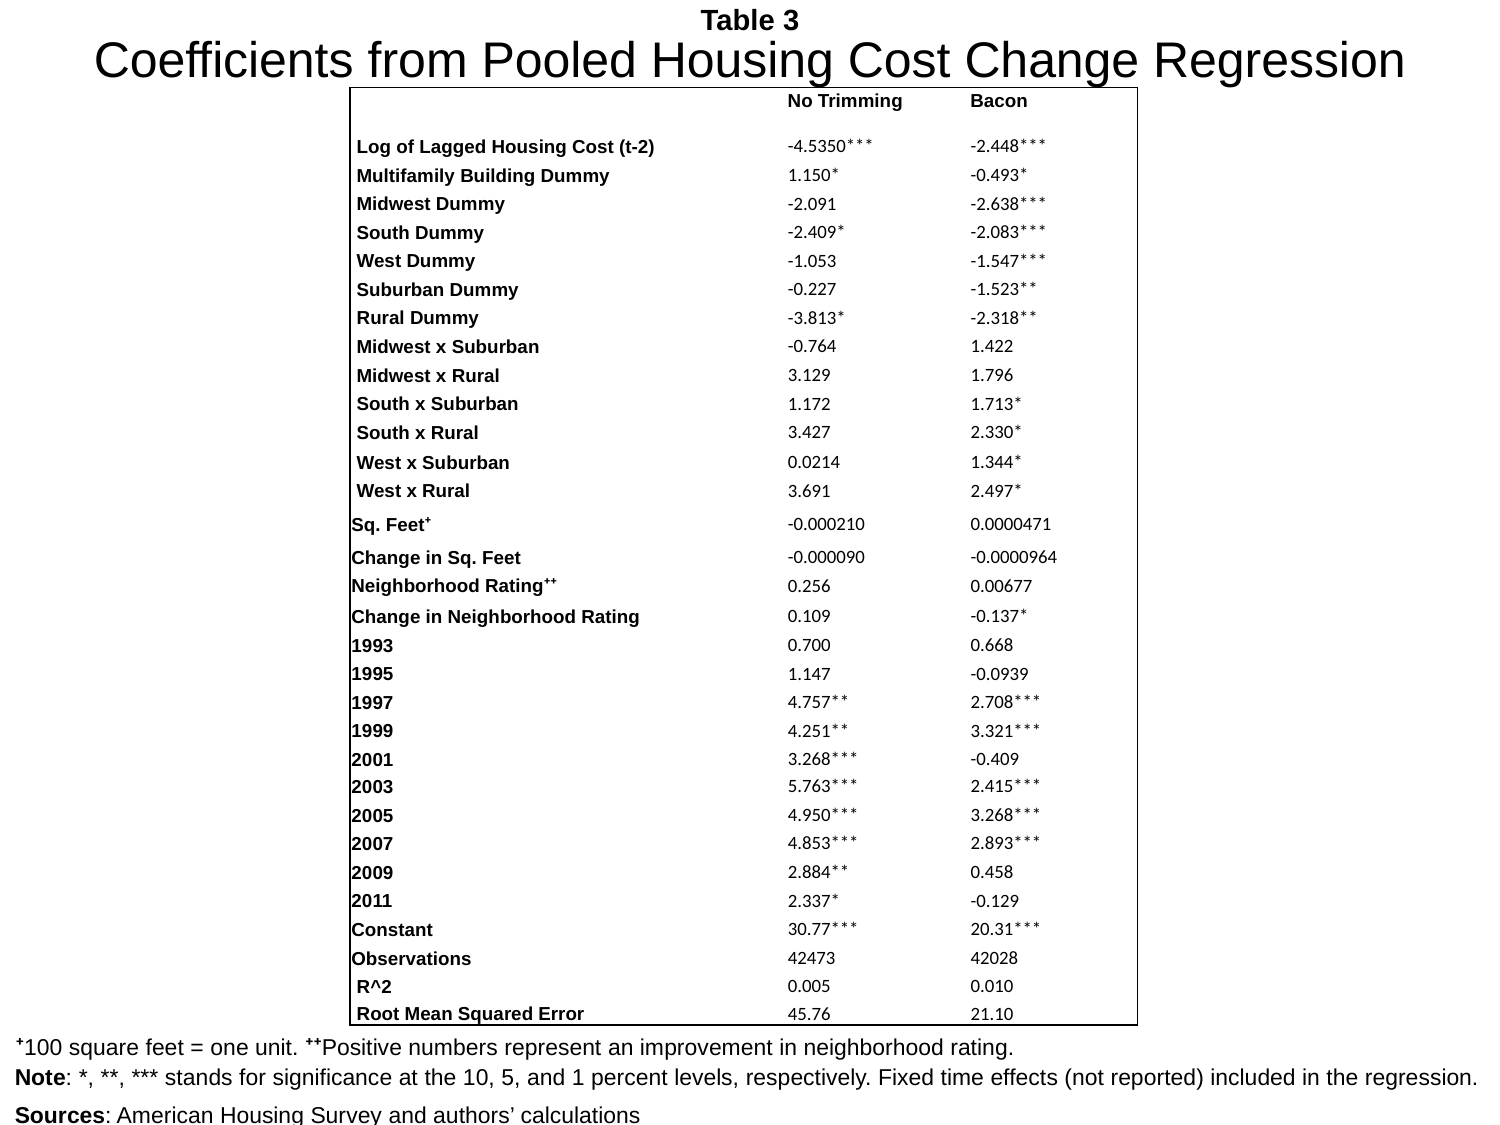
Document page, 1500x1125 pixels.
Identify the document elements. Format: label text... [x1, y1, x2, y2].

table_cell 4.757** [786, 685, 969, 713]
table_cell Change in Neighborhood Rating [351, 597, 786, 628]
table_cell -0.000090 [786, 535, 969, 568]
table_cell 21.10 [969, 998, 1137, 1024]
table_cell 2011 [351, 883, 786, 912]
table_cell 2.415*** [969, 771, 1137, 798]
table_cell 1999 [351, 713, 786, 742]
table_cell West x Rural [351, 473, 786, 502]
table_cell 1.150* [786, 158, 969, 186]
table_cell 1.147 [786, 656, 969, 685]
table_cell -0.0000964 [969, 535, 1137, 568]
table_cell Midwest Dummy [351, 186, 786, 215]
table_cell 4.251** [786, 713, 969, 742]
table_cell -1.053 [786, 243, 969, 272]
table_cell 1.344* [969, 443, 1137, 473]
table_cell Change in Sq. Feet [351, 535, 786, 568]
table_cell -0.764 [786, 329, 969, 358]
table_cell -2.448*** [969, 112, 1137, 158]
table_cell 1.796 [969, 358, 1137, 386]
table_cell Constant [351, 912, 786, 941]
table_cell -0.0939 [969, 656, 1137, 685]
table_cell 1995 [351, 656, 786, 685]
table_cell -2.083*** [969, 215, 1137, 243]
table_cell Sq. Feet⁺ [351, 502, 786, 535]
table_cell 1.422 [969, 329, 1137, 358]
table_header Bacon [969, 88, 1137, 112]
table_cell -1.523** [969, 272, 1137, 301]
table_cell 30.77*** [786, 912, 969, 941]
table_cell 1997 [351, 685, 786, 713]
table_cell Multifamily Building Dummy [351, 158, 786, 186]
table_cell Midwest x Suburban [351, 329, 786, 358]
table_cell 1.172 [786, 386, 969, 415]
table_cell 3.321*** [969, 713, 1137, 742]
table_cell 0.109 [786, 597, 969, 628]
table_cell 4.950*** [786, 798, 969, 826]
text_box Coefficients from Pooled Housing Cost Change Regression [0, 44, 1500, 95]
table_cell -2.091 [786, 186, 969, 215]
table_cell Midwest x Rural [351, 358, 786, 386]
table_cell 0.458 [969, 855, 1137, 883]
table_cell 3.691 [786, 473, 969, 502]
table_cell 2.884** [786, 855, 969, 883]
table_cell Log of Lagged Housing Cost (t-2) [351, 112, 786, 158]
table_cell -0.409 [969, 742, 1137, 771]
table_cell 1993 [351, 628, 786, 656]
table_cell 3.268*** [969, 798, 1137, 826]
text_box Table 3 [0, 0, 1500, 44]
table_cell 45.76 [786, 998, 969, 1024]
table_cell 2.497* [969, 473, 1137, 502]
table_cell 0.700 [786, 628, 969, 656]
text_box Note: *, **, *** stands for significance at the 10, 5, and 1 percent levels, respectively. Fixed time effects (not reported) included in the regression. Sources: American Housing Survey and authors’ calculations [0, 1066, 1500, 1125]
table_cell -2.409* [786, 215, 969, 243]
table_cell 1.713* [969, 386, 1137, 415]
table_cell Neighborhood Rating⁺⁺ [351, 568, 786, 597]
table_header No Trimming [786, 88, 969, 112]
table_cell 0.256 [786, 568, 969, 597]
table_cell Observations [351, 941, 786, 969]
table_cell West Dummy [351, 243, 786, 272]
text_box ⁺100 square feet = one unit. ⁺⁺Positive numbers represent an improvement in neighborhood rating. [1, 1037, 1464, 1066]
table_cell West x Suburban [351, 443, 786, 473]
table_cell 42473 [786, 941, 969, 969]
table_cell 20.31*** [969, 912, 1137, 941]
table_cell 0.0214 [786, 443, 969, 473]
table_cell South x Suburban [351, 386, 786, 415]
table_cell 0.010 [969, 969, 1137, 998]
table_cell 2001 [351, 742, 786, 771]
table_cell -0.493* [969, 158, 1137, 186]
table_cell Rural Dummy [351, 301, 786, 329]
table_cell South x Rural [351, 415, 786, 443]
table_cell 2005 [351, 798, 786, 826]
table_cell 2003 [351, 771, 786, 798]
table_cell 0.00677 [969, 568, 1137, 597]
table_cell -2.638*** [969, 186, 1137, 215]
table_cell 42028 [969, 941, 1137, 969]
table_cell 2007 [351, 826, 786, 855]
table_cell 0.005 [786, 969, 969, 998]
table_cell -1.547*** [969, 243, 1137, 272]
table_cell -3.813* [786, 301, 969, 329]
table_cell 2009 [351, 855, 786, 883]
table_cell 3.427 [786, 415, 969, 443]
table_cell Root Mean Squared Error [351, 998, 786, 1024]
table_cell 2.893*** [969, 826, 1137, 855]
table_cell -0.129 [969, 883, 1137, 912]
table_cell 3.129 [786, 358, 969, 386]
table_cell R^2 [351, 969, 786, 998]
table_cell 5.763*** [786, 771, 969, 798]
table_header [351, 88, 786, 112]
table_cell 0.0000471 [969, 502, 1137, 535]
table_cell 3.268*** [786, 742, 969, 771]
table_cell -0.227 [786, 272, 969, 301]
table_cell South Dummy [351, 215, 786, 243]
table_cell -0.000210 [786, 502, 969, 535]
table_cell Suburban Dummy [351, 272, 786, 301]
table_cell 0.668 [969, 628, 1137, 656]
table_cell -0.137* [969, 597, 1137, 628]
table_cell 4.853*** [786, 826, 969, 855]
table_cell -2.318** [969, 301, 1137, 329]
table_cell 2.708*** [969, 685, 1137, 713]
table_cell 2.337* [786, 883, 969, 912]
table_cell 2.330* [969, 415, 1137, 443]
table_cell -4.5350*** [786, 112, 969, 158]
